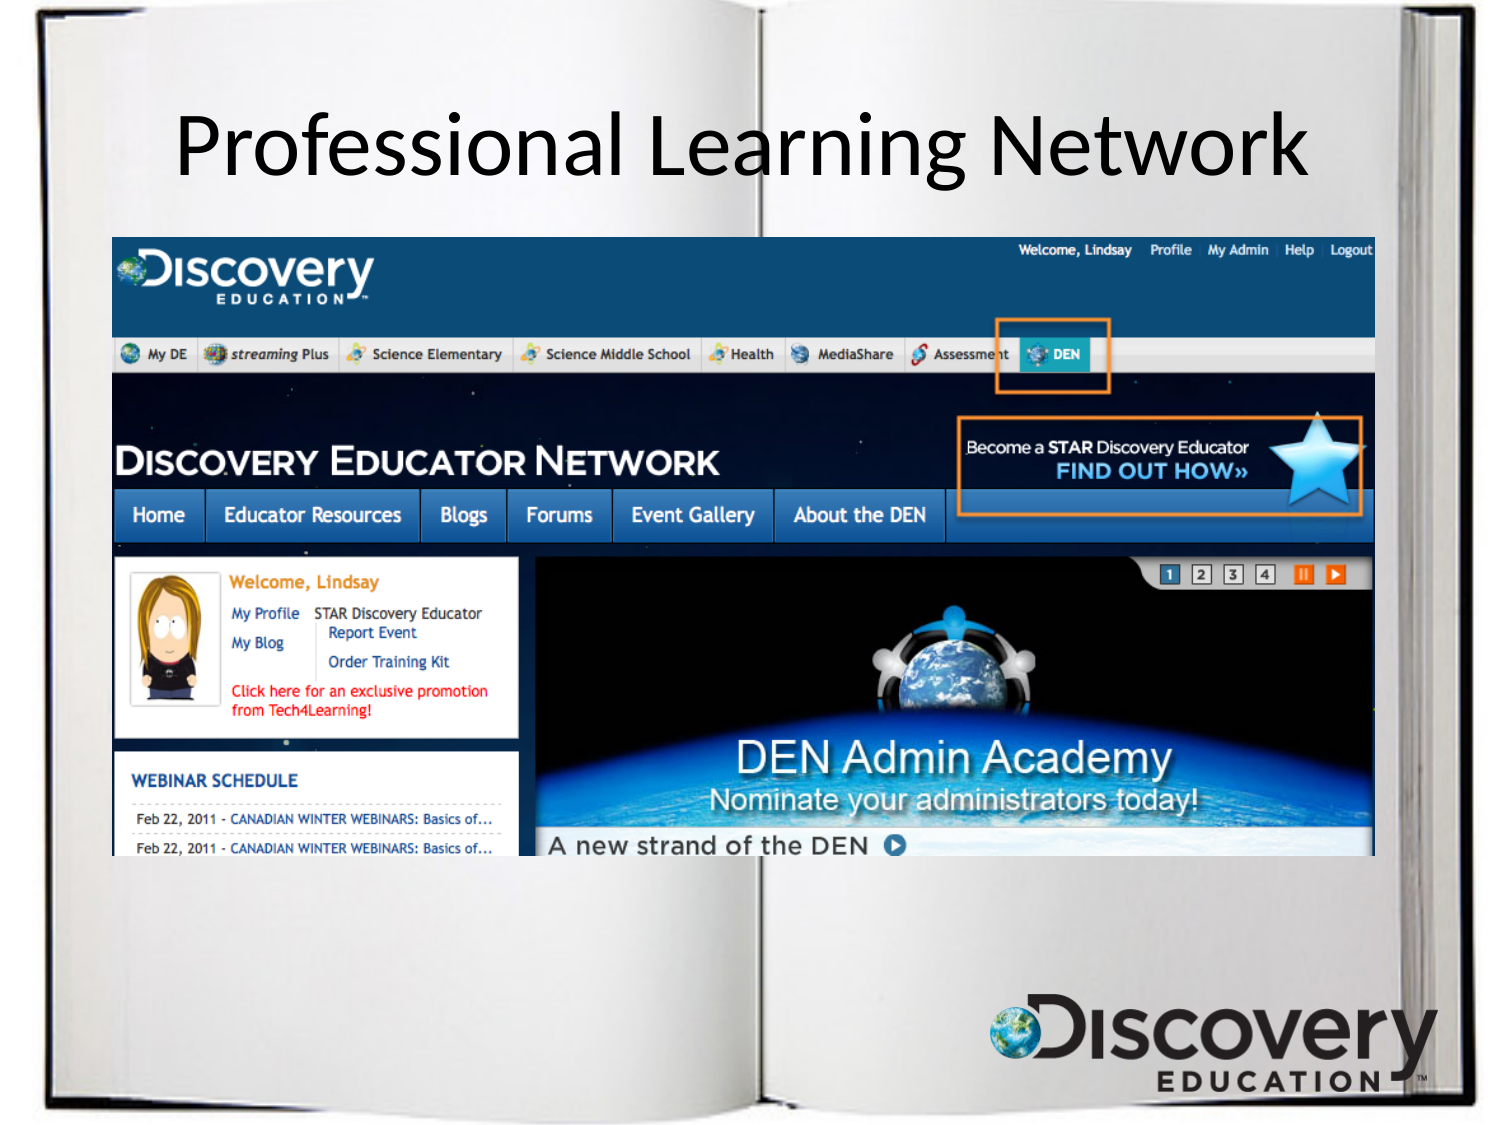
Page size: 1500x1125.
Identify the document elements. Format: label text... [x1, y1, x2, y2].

title Professional Learning Network [62, 45, 1425, 233]
picture [0, 0, 1500, 1125]
